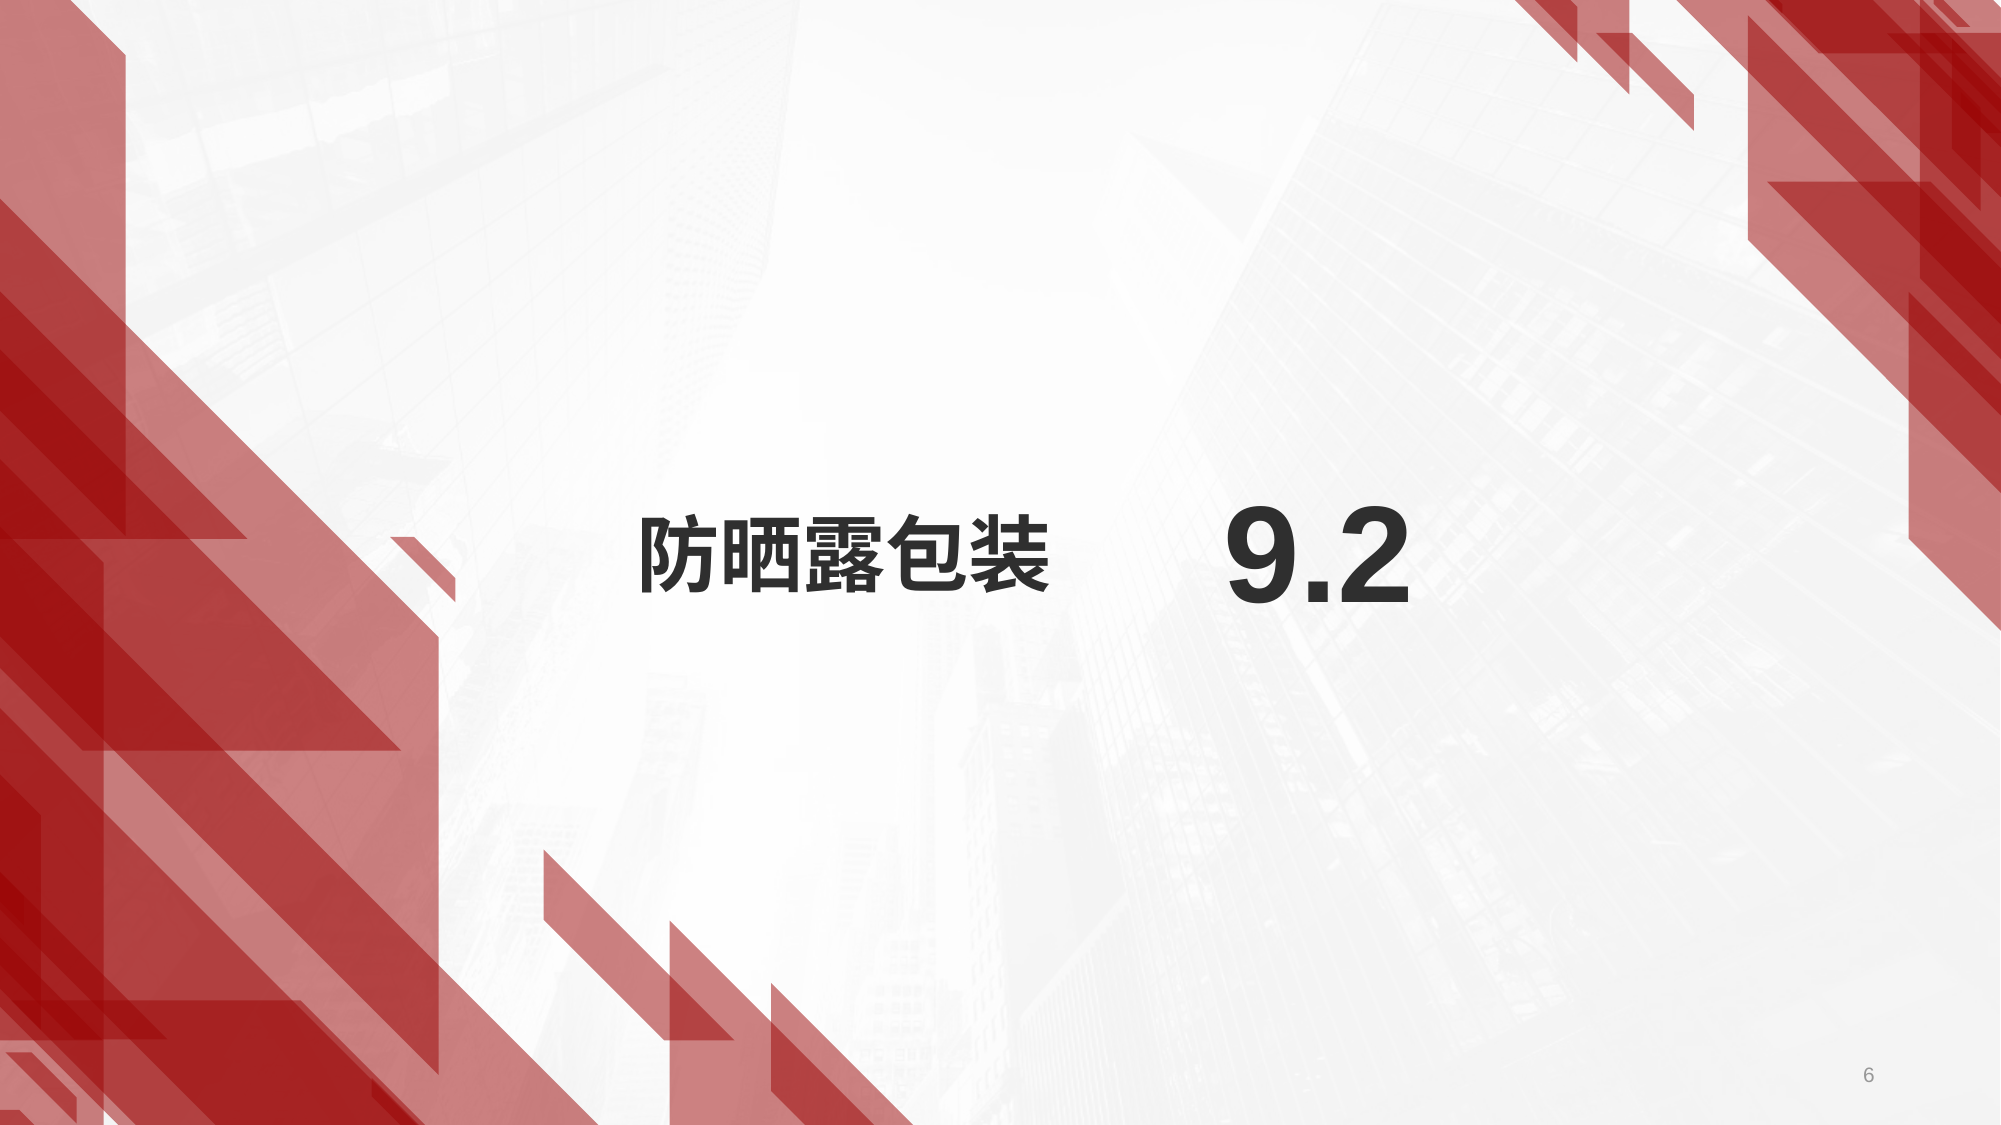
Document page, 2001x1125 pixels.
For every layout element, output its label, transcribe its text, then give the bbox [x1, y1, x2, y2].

list 9.2 [1208, 455, 1432, 638]
slide_number 6 [1452, 1056, 1890, 1092]
title 防晒露包装 [621, 483, 1086, 610]
